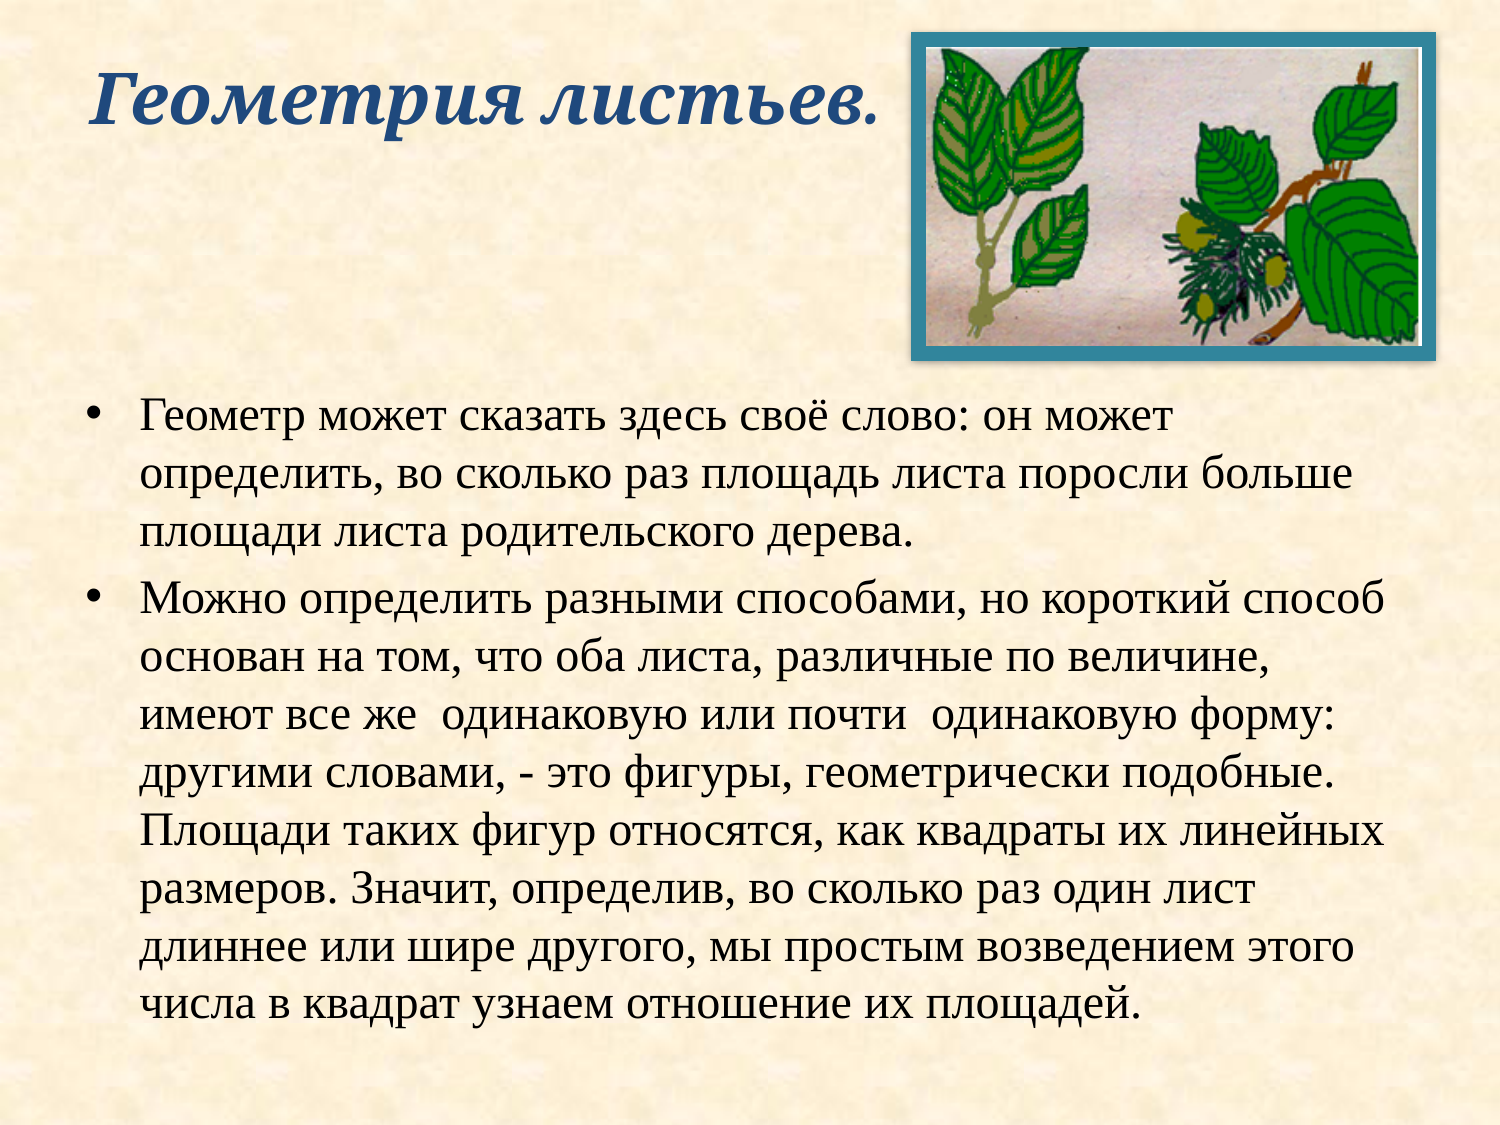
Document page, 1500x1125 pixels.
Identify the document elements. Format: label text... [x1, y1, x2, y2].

title Геометрия листьев. [75, 45, 906, 233]
list Геометр может сказать здесь своё слово: он может определить, во сколько раз площадь листа поросли больше площади листа родительского дерева. Можно определить разными способами, но короткий способ основан на том, что оба листа, различные по величине, имеют все же одинаковую или почти одинаковую форму: другими словами, - это фигуры, геометрически подобные. Площади таких фигур относятся, как квадраты их линейных размеров. Значит, определив, во сколько раз один лист длиннее или шире другого, мы простым возведением этого числа в квадрат узнаем отношение их площадей. [70, 375, 1421, 1076]
picture [0, 0, 1500, 1125]
